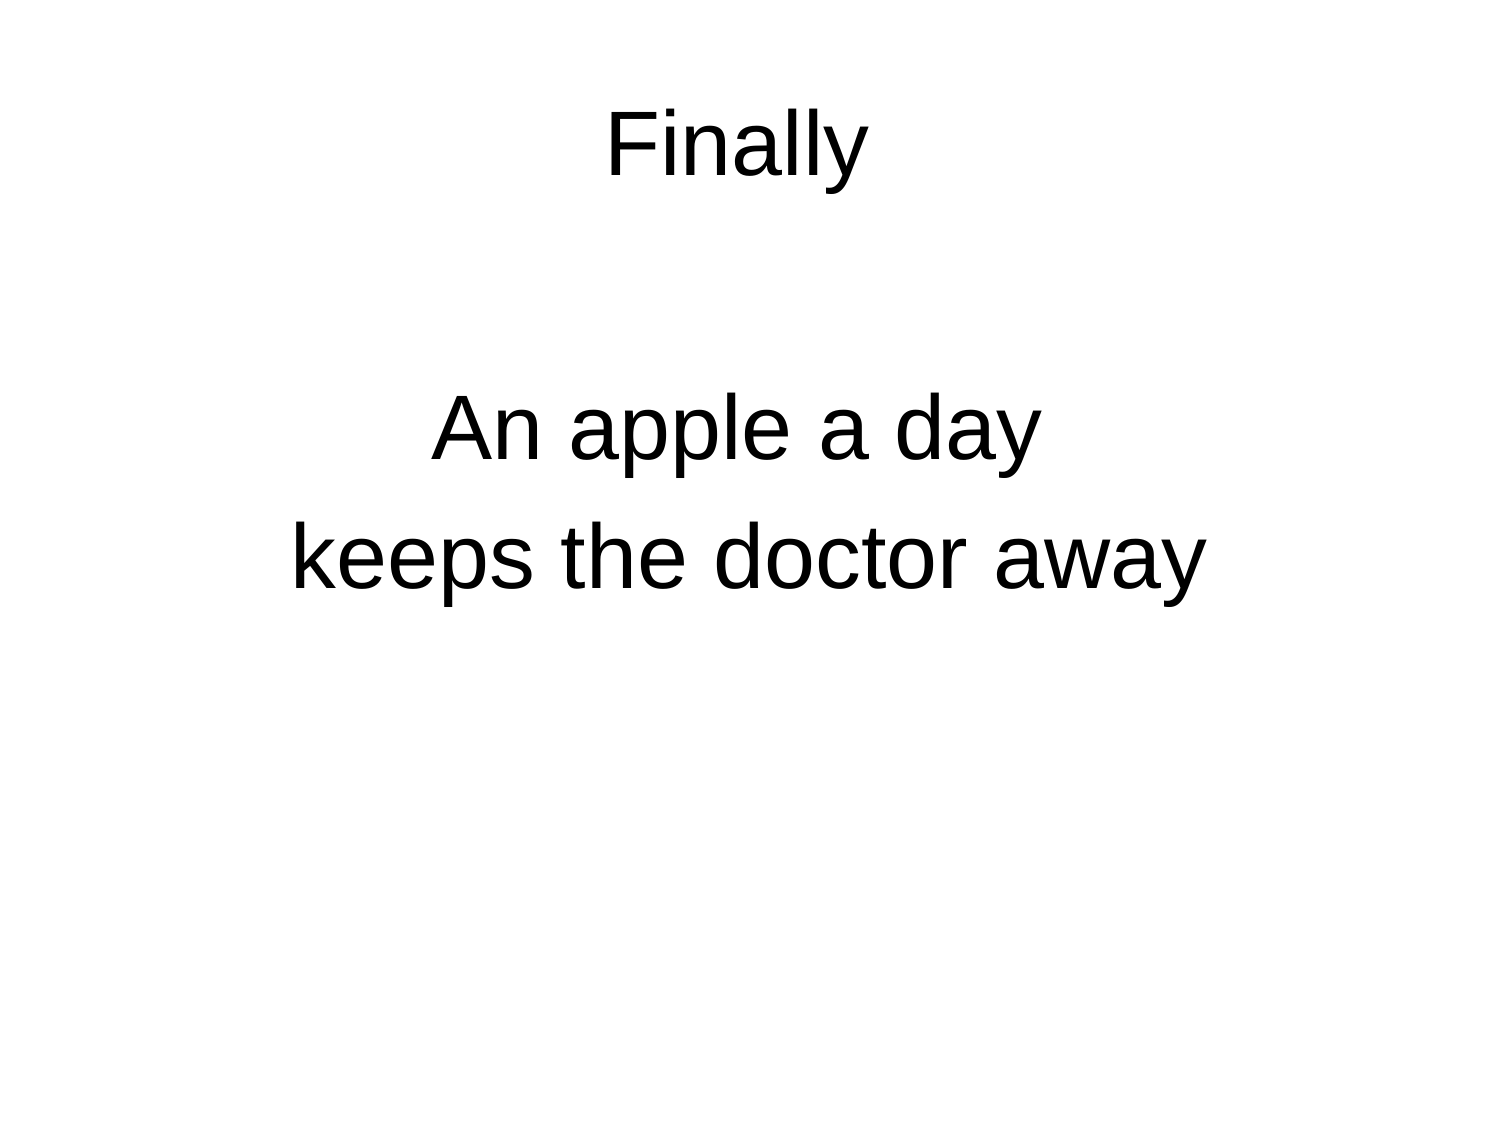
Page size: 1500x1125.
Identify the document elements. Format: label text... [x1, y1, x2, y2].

title Finally [74, 44, 1426, 233]
list An apple a day keeps the doctor away [74, 262, 1426, 1006]
